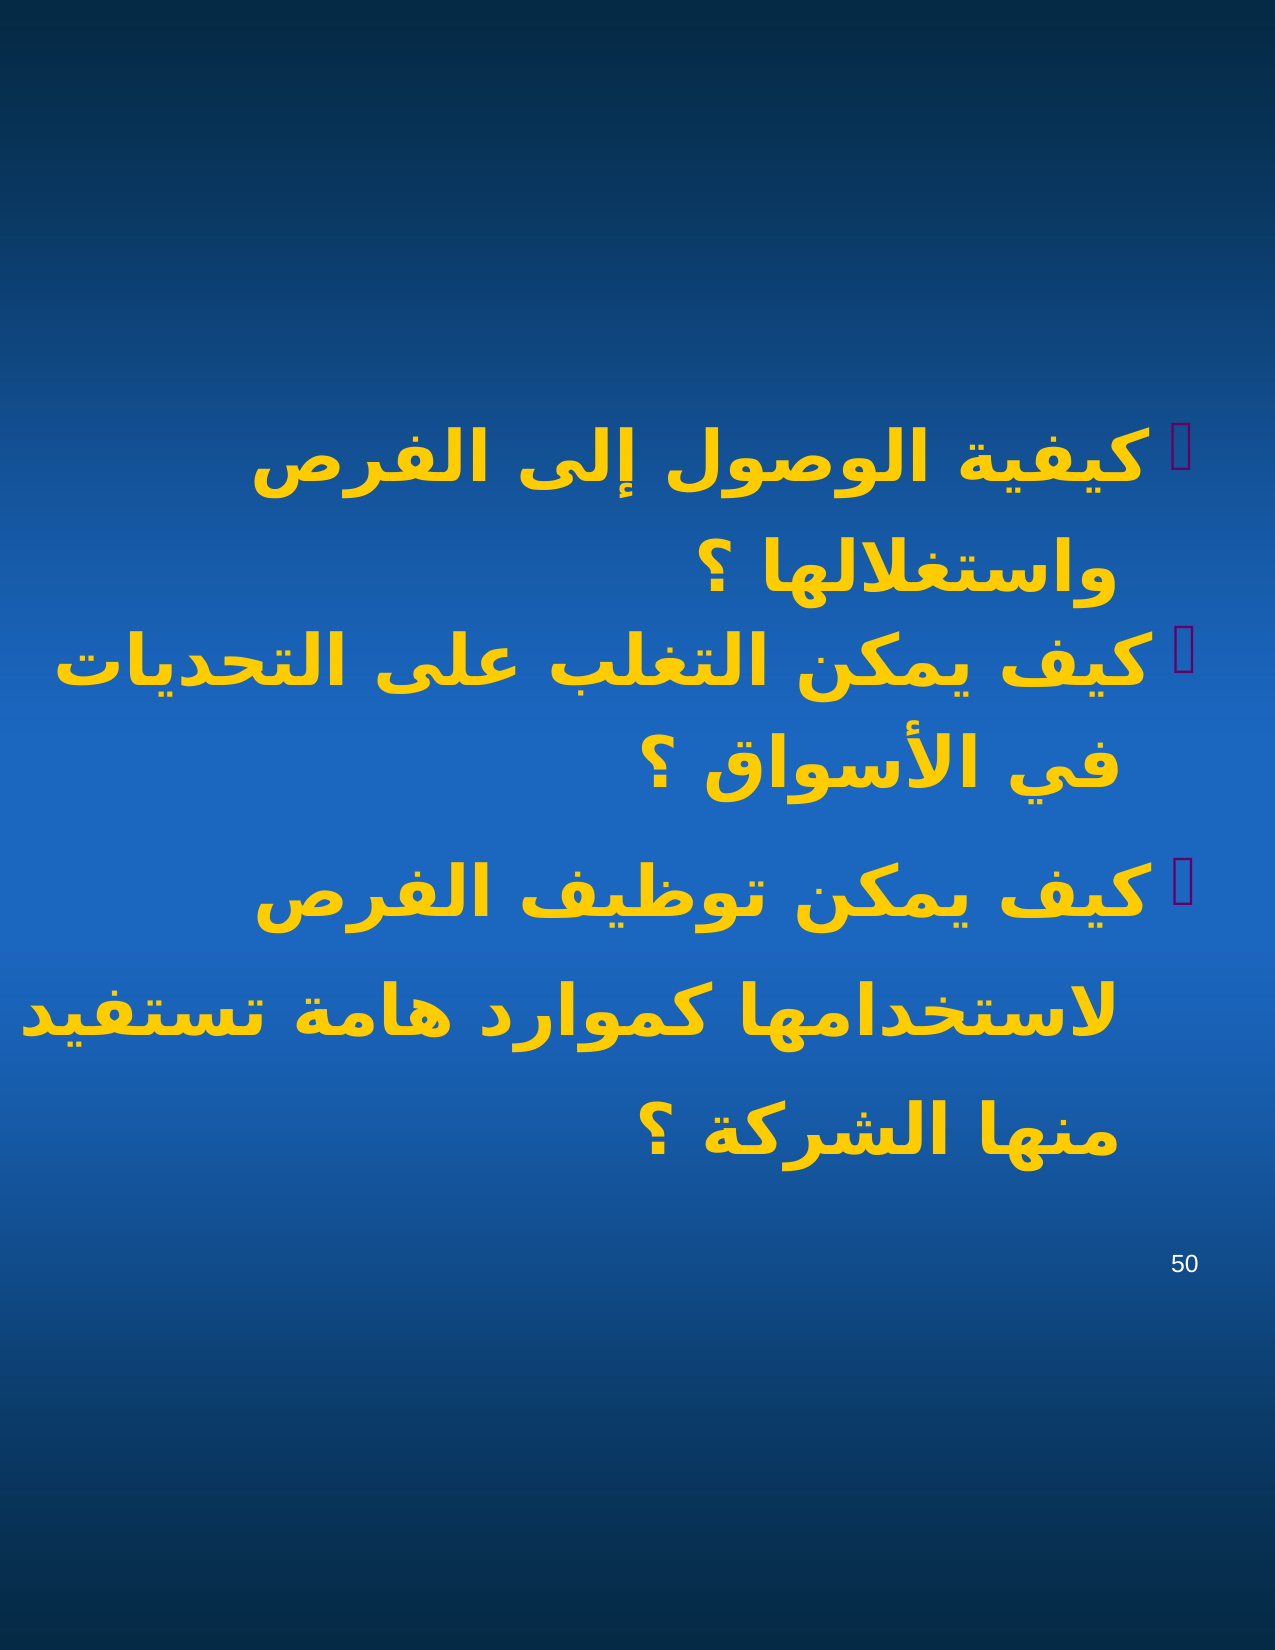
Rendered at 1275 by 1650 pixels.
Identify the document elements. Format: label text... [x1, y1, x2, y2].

text_box كيفية الوصول إلى الفرص واستغلالها ؟ [0, 399, 1210, 592]
picture [0, 0, 1275, 1650]
text_box كيف يمكن توظيف الفرص لاستخدامها كموارد هامة تستفيد منها الشركة ؟ [5, 894, 1210, 1086]
text_box 50 [913, 1217, 1212, 1284]
text_box كيف يمكن التغلب على التحديات في الأسواق ؟ [0, 604, 1212, 796]
